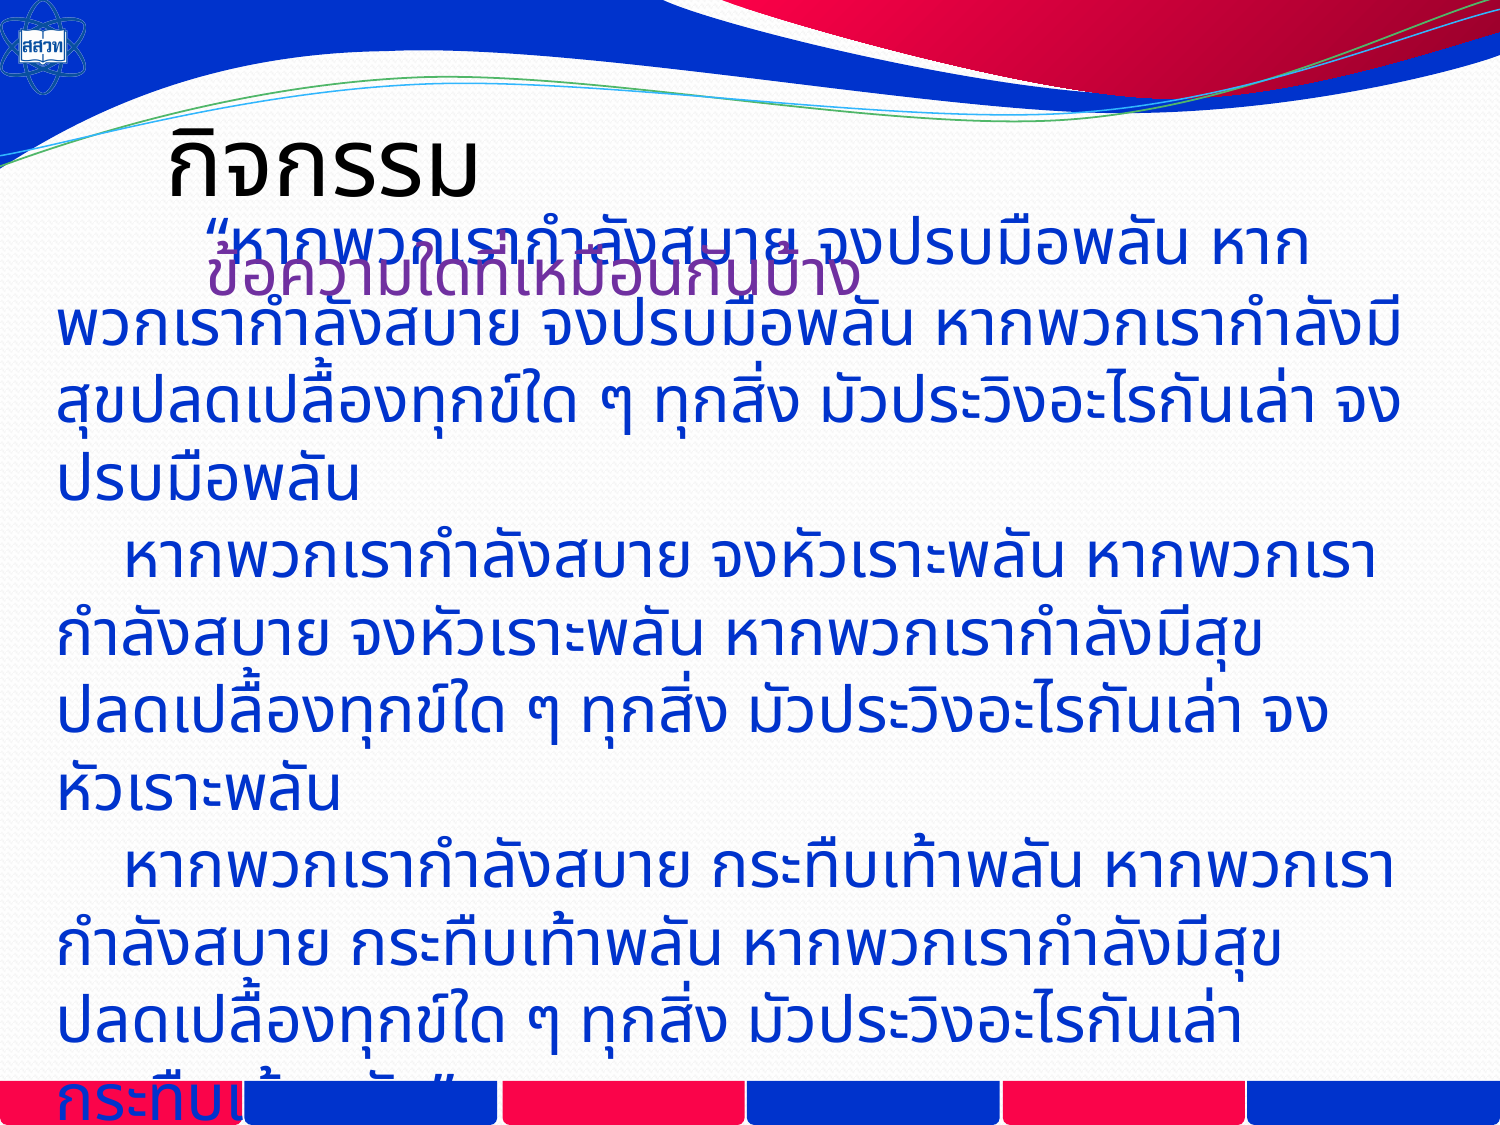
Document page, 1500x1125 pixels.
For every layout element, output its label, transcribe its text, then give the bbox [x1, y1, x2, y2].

text_box ข้อความใดที่เหมือนกันบ้าง [49, 224, 1434, 315]
picture [0, 0, 86, 95]
text_box “หากพวกเรากำลังสบาย จงปรบมือพลัน หากพวกเรากำลังสบาย จงปรบมือพลัน หากพวกเรากำลังมีสุขปลดเปลื้องทุกข์ใด ๆ ทุกสิ่ง มัวประวิงอะไรกันเล่า จงปรบมือพลัน หากพวกเรากำลังสบาย จงหัวเราะพลัน หากพวกเรากำลังสบาย จงหัวเราะพลัน หากพวกเรากำลังมีสุขปลดเปลื้องทุกข์ใด ๆ ทุกสิ่ง มัวประวิงอะไรกันเล่า จงหัวเราะพลัน หากพวกเรากำลังสบาย กระทืบเท้าพลัน หากพวกเรากำลังสบาย กระทืบเท้าพลัน หากพวกเรากำลังมีสุขปลดเปลื้องทุกข์ใด ๆ ทุกสิ่ง มัวประวิงอะไรกันเล่า กระทืบเท้าพลัน” [49, 179, 1434, 224]
text_box กิจกรรม [159, 71, 1150, 179]
text_box “หากพวกเรากำลังสบาย จงปรบมือพลัน หากพวกเรากำลังสบาย จงปรบมือพลัน หากพวกเรากำลังมีสุขปลดเปลื้องทุกข์ใด ๆ ทุกสิ่ง มัวประวิงอะไรกันเล่า จงปรบมือพลัน หากพวกเรากำลังสบาย จงหัวเราะพลัน หากพวกเรากำลังสบาย จงหัวเราะพลัน หากพวกเรากำลังมีสุขปลดเปลื้องทุกข์ใด ๆ ทุกสิ่ง มัวประวิงอะไรกันเล่า จงหัวเราะพลัน หากพวกเรากำลังสบาย กระทืบเท้าพลัน หากพวกเรากำลังสบาย กระทืบเท้าพลัน หากพวกเรากำลังมีสุขปลดเปลื้องทุกข์ใด ๆ ทุกสิ่ง มัวประวิงอะไรกันเล่า กระทืบเท้าพลัน” [49, 315, 1434, 1125]
